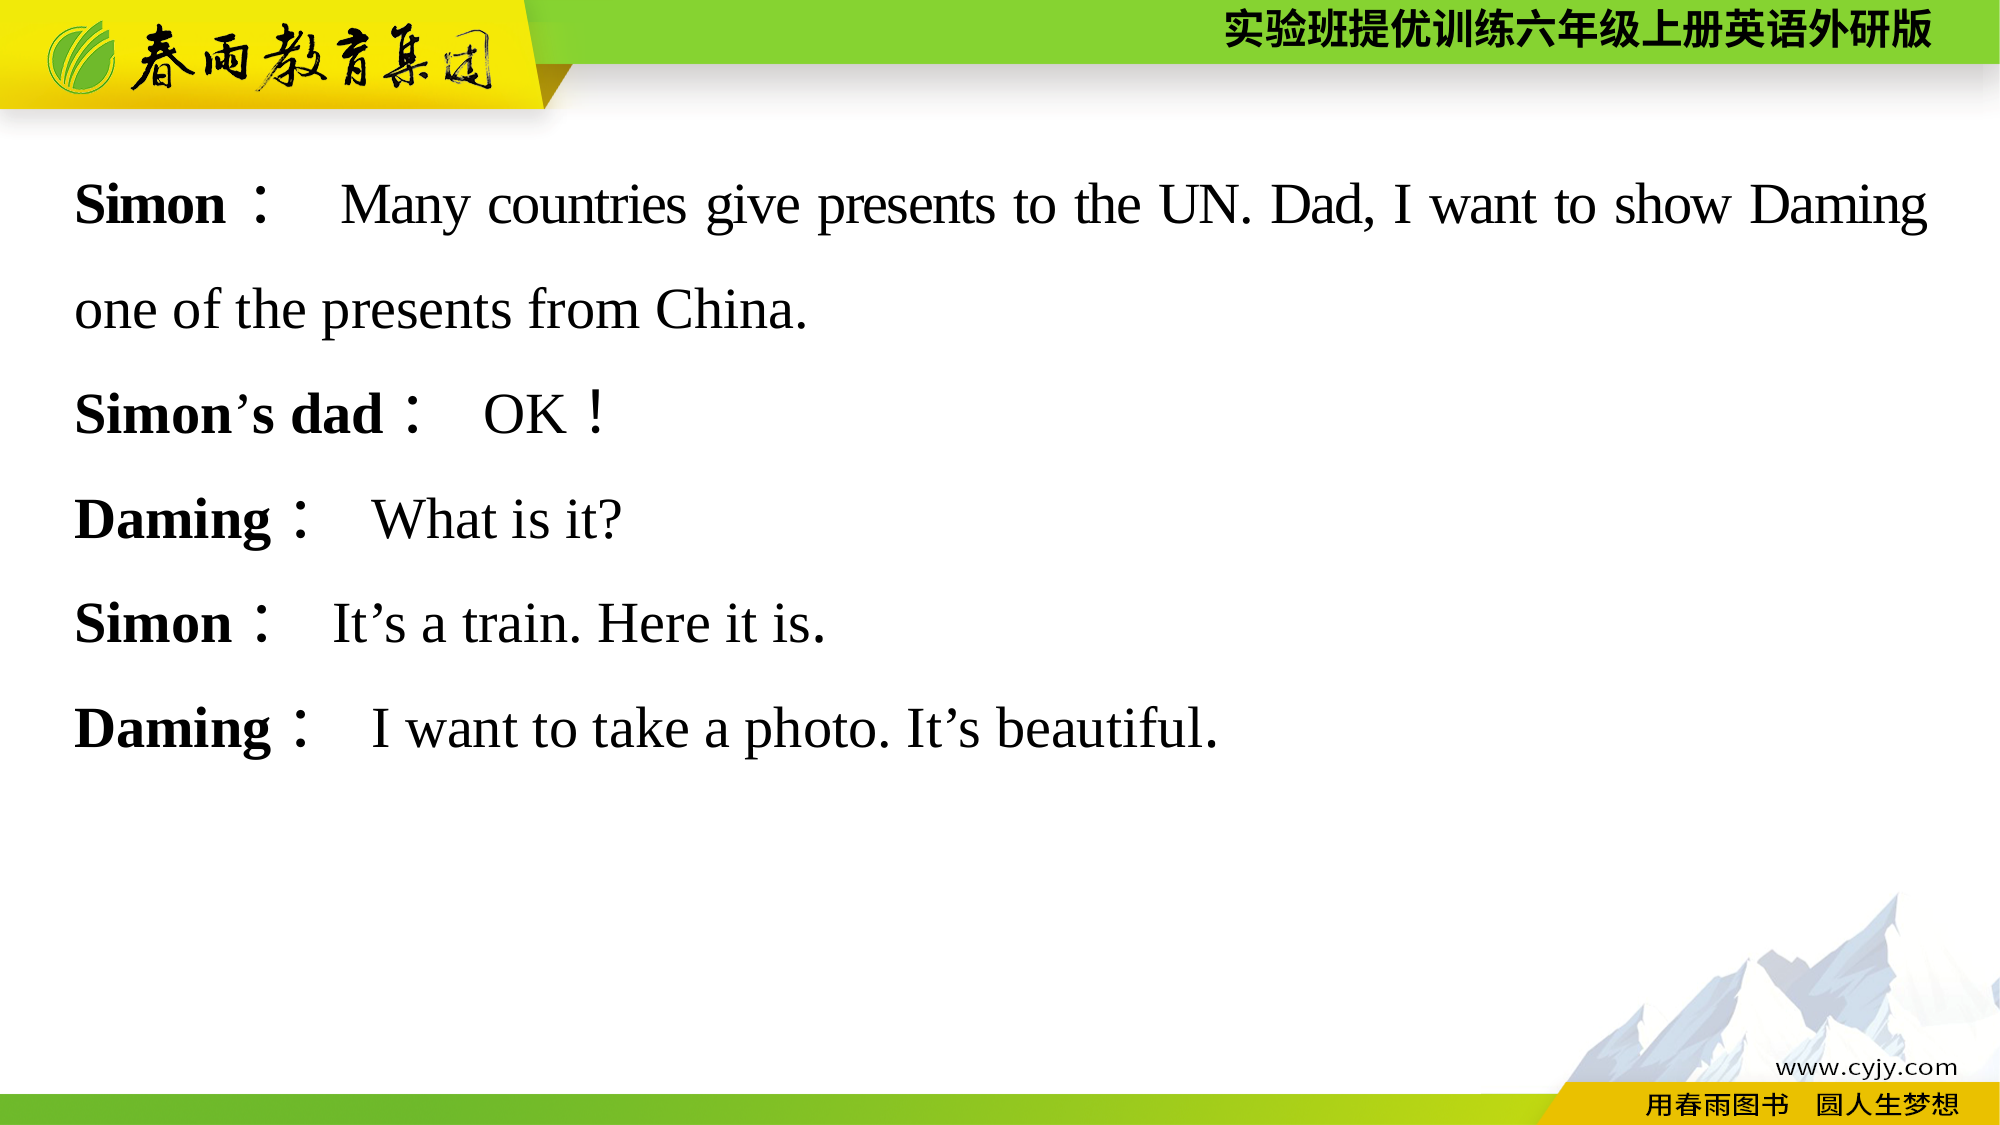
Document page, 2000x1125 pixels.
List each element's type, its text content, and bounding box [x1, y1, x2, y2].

list Simon： Many countries give presents to the UN. Dad, I want to show Daming one of the presents from China. Simon’s dad： OK！ Daming： What is it? Simon： It’s a train. Here it is. Daming： I want to take a photo. It’s beautiful. [59, 122, 1944, 774]
picture [0, 0, 2000, 1125]
